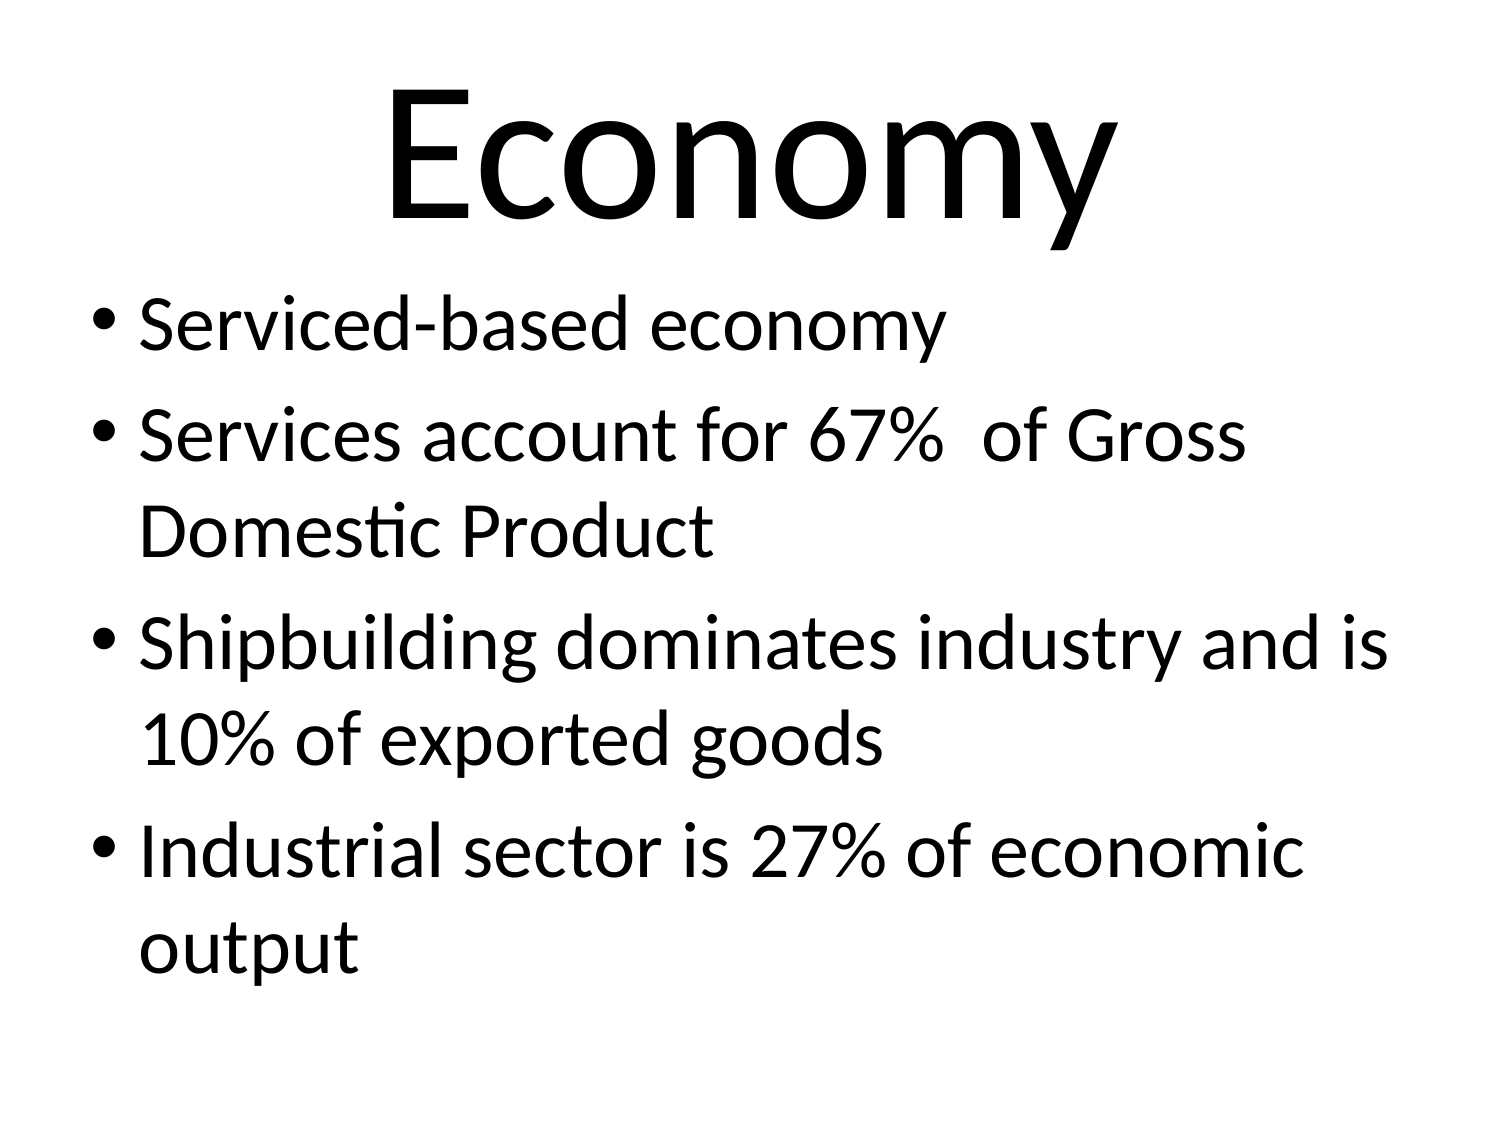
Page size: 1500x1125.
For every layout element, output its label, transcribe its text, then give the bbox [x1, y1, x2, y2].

title Economy [75, 45, 1425, 233]
list Serviced-based economy Services account for 67% of Gross Domestic Product Shipbuilding dominates industry and is 10% of exported goods Industrial sector is 27% of economic output [75, 262, 1425, 1005]
